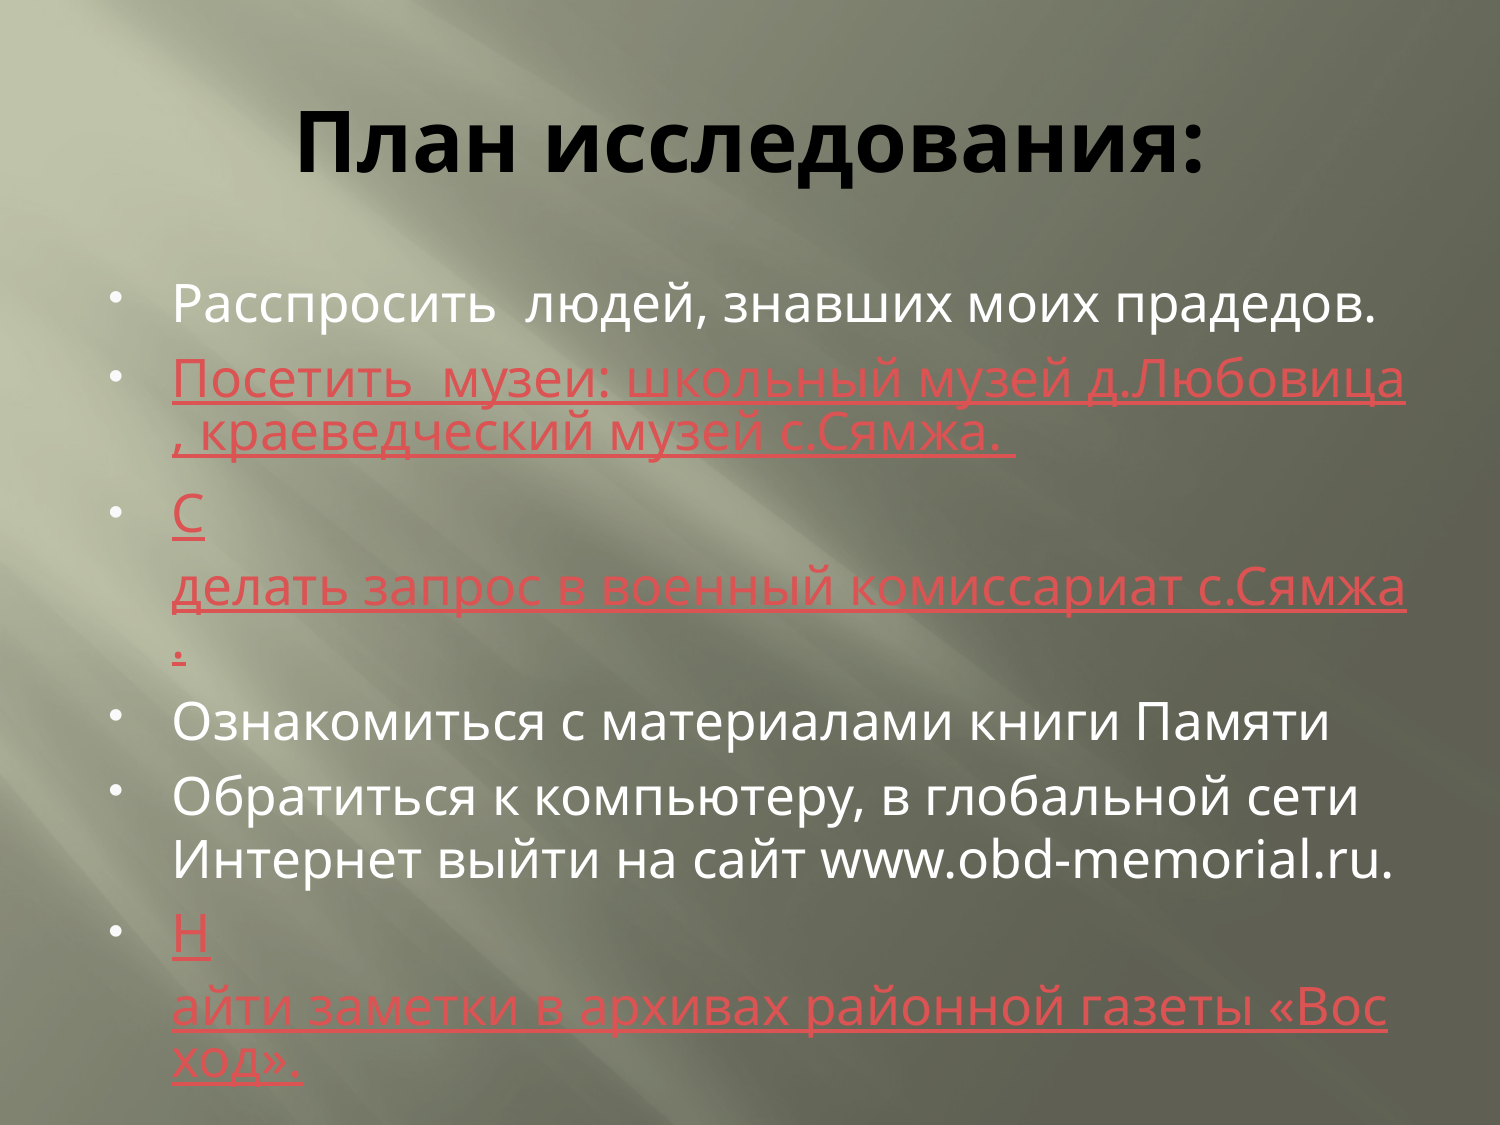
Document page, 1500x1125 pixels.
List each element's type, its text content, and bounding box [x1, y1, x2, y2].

list Расспросить людей, знавших моих прадедов. Посетить музеи: школьный музей д.Любовица, краеведческий музей с.Сямжа. Сделать запрос в военный комиссариат с.Сямжа. Ознакомиться с материалами книги Памяти Обратиться к компьютеру, в глобальной сети Интернет выйти на сайт www.obd-memorial.ru. Найти заметки в архивах районной газеты «Восход». [75, 262, 1425, 1035]
title План исследования: [75, 45, 1425, 233]
